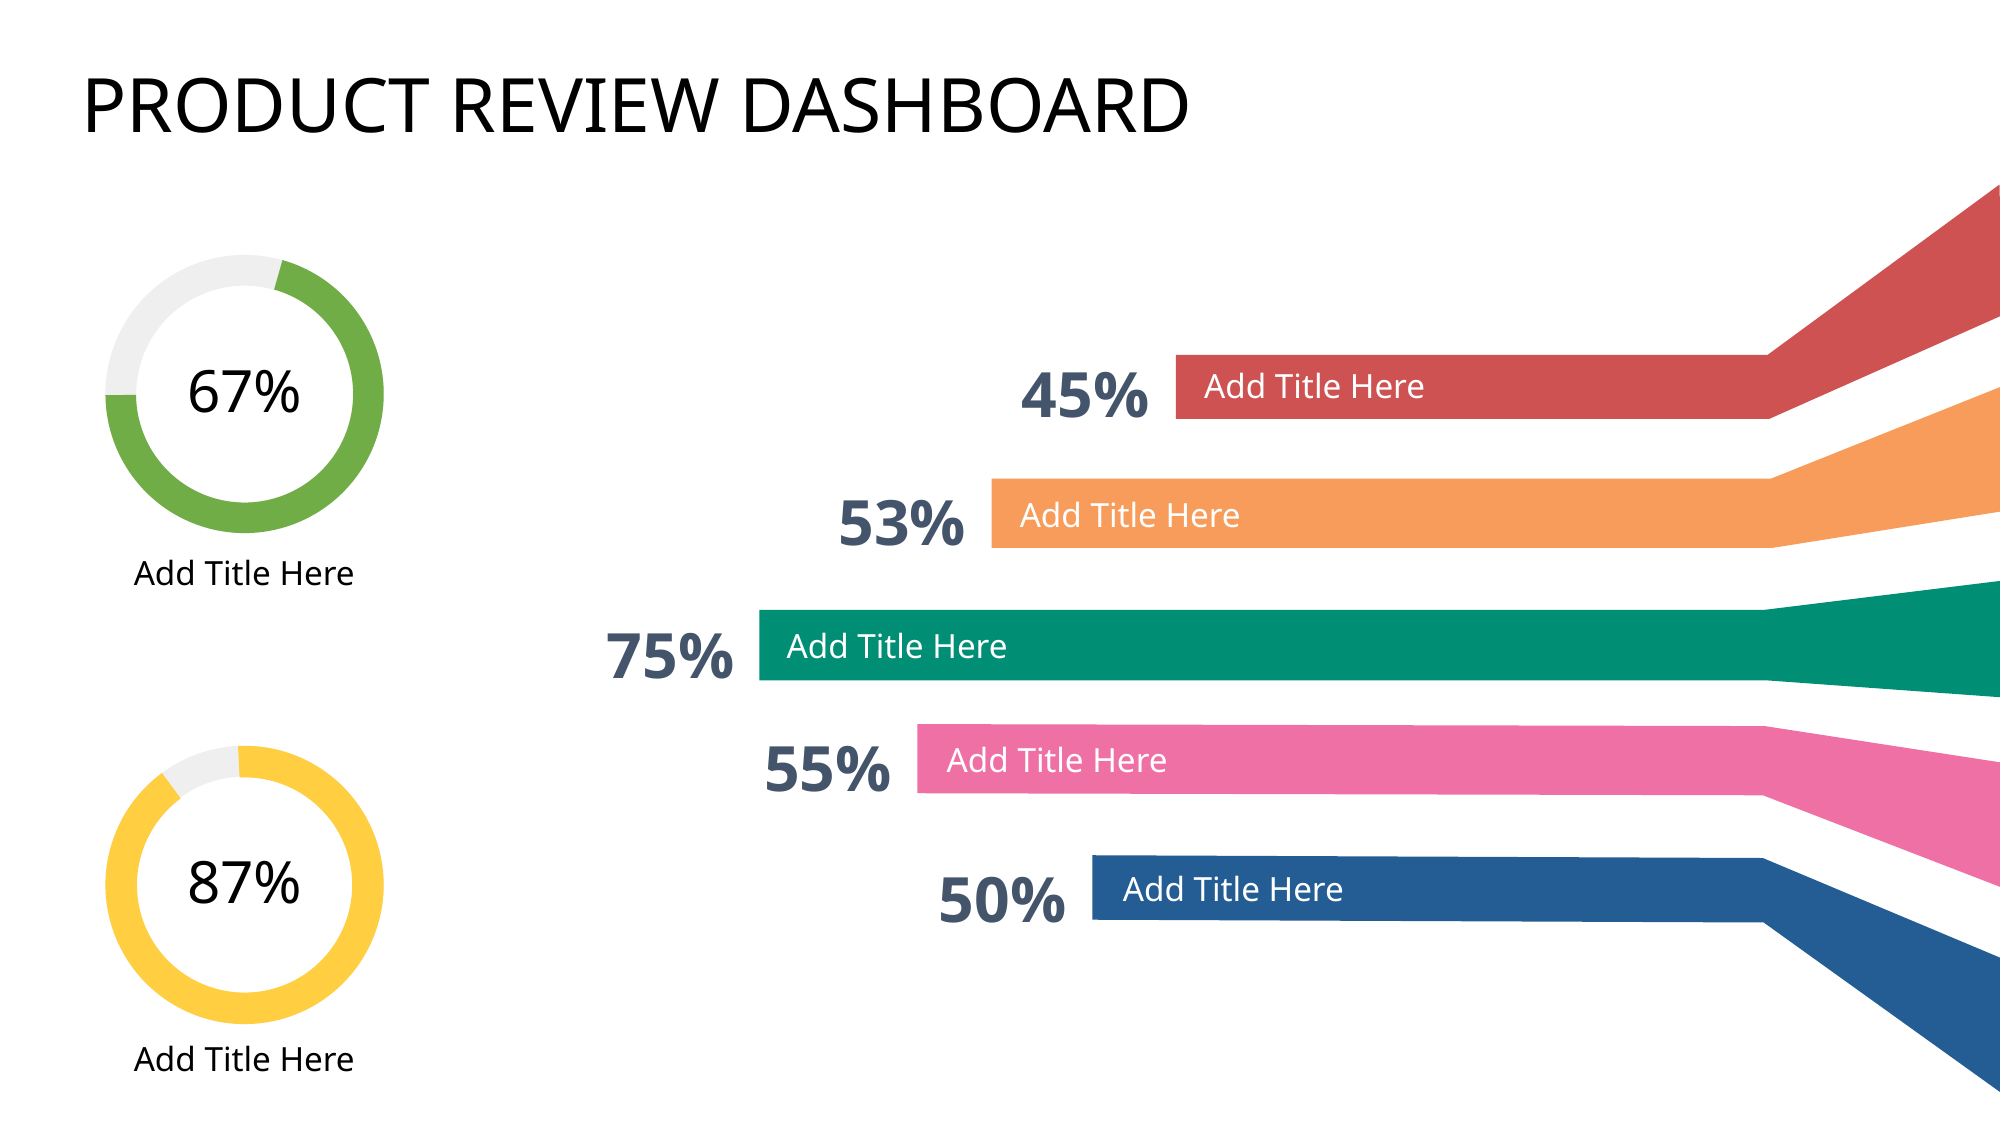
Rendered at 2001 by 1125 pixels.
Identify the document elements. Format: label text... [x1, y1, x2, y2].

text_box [86, 745, 403, 1094]
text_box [582, 184, 2000, 1094]
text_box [86, 254, 403, 608]
title PRODUCT REVIEW DASHBOARD [66, 0, 1944, 218]
